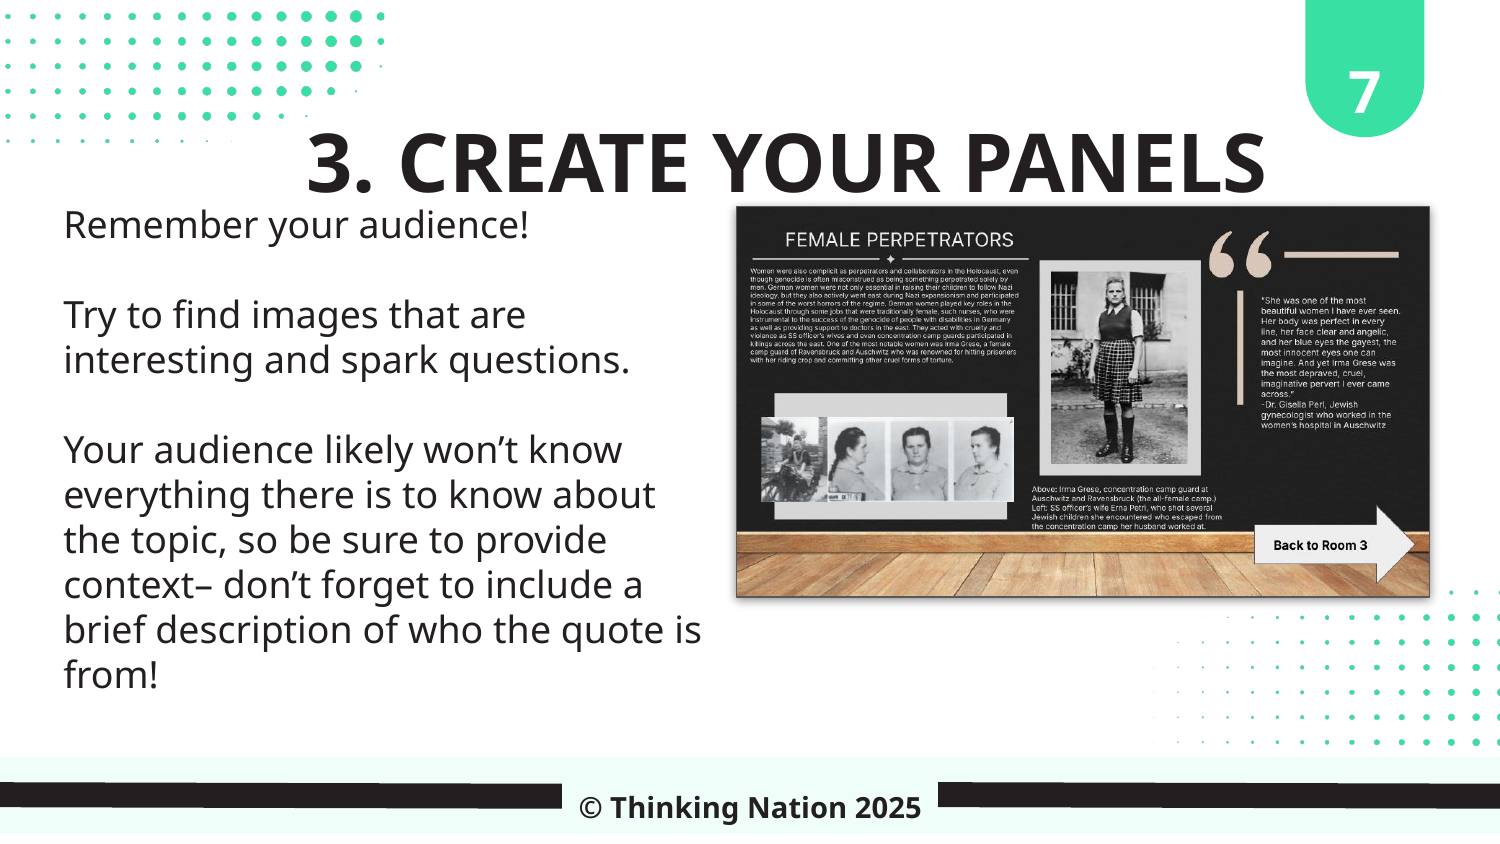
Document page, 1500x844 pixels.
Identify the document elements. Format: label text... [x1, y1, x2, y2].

text_box [0, 0, 385, 144]
picture [736, 207, 1430, 597]
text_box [0, 756, 1500, 835]
text_box 3. CREATE YOUR PANELS [209, 71, 1291, 209]
text_box Remember your audience! Try to find images that are interesting and spark questions. Your audience likely won’t know everything there is to know about the topic, so be sure to provide context– don’t forget to include a brief description of who the quote is from! [63, 200, 713, 734]
text_box [1128, 590, 1500, 755]
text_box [1300, 0, 1430, 138]
